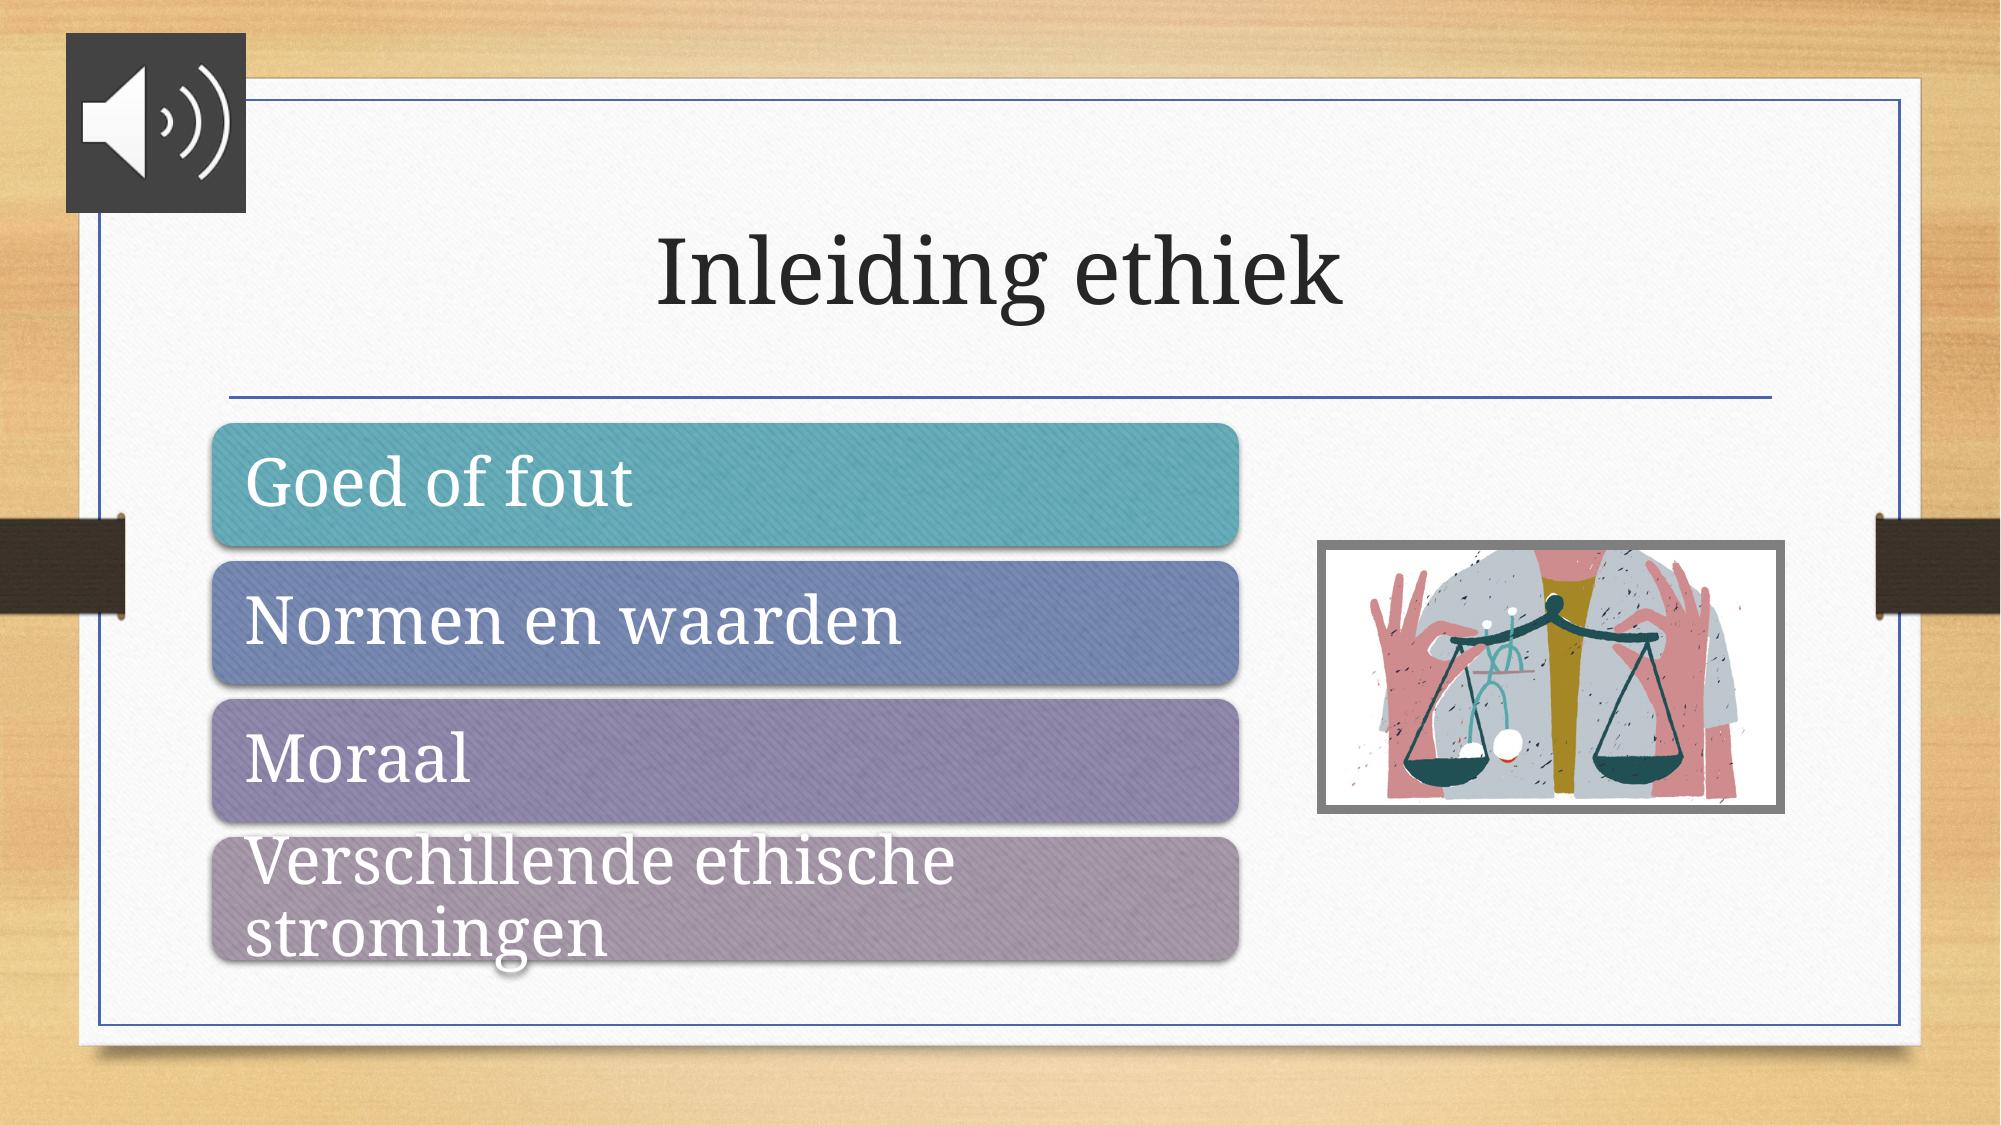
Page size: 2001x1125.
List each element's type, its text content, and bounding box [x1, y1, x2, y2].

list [212, 419, 1240, 965]
picture [0, 0, 2001, 1125]
title Inleiding ethiek [212, 161, 1788, 375]
